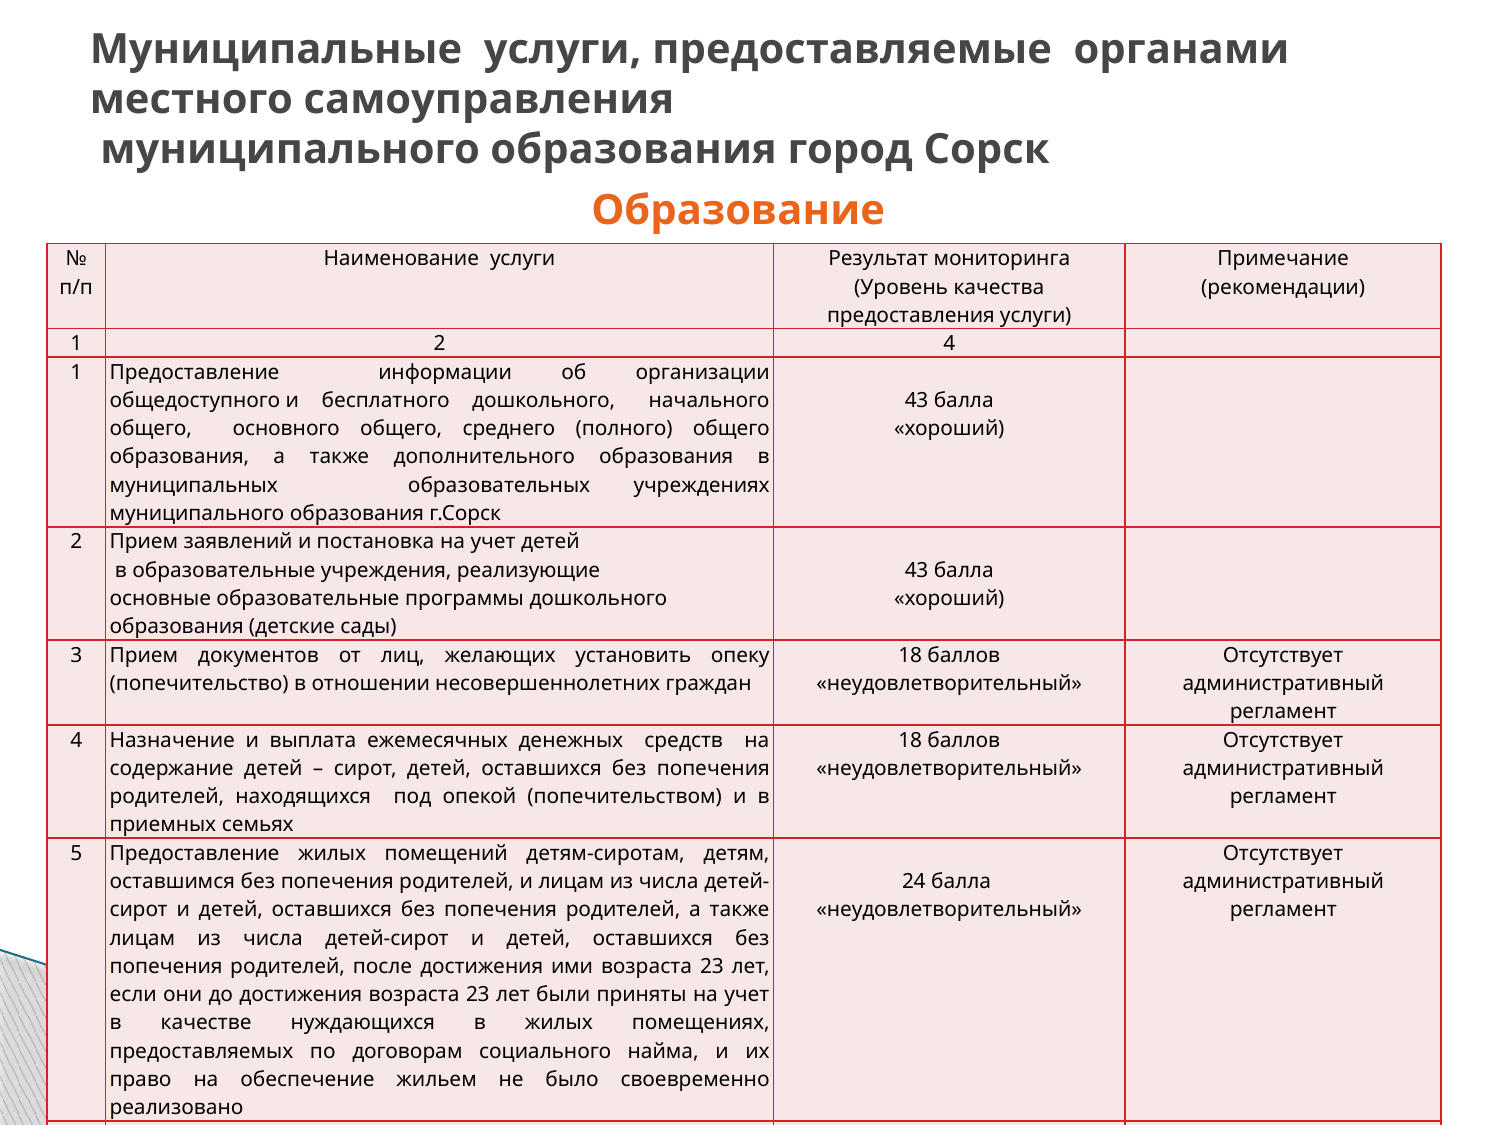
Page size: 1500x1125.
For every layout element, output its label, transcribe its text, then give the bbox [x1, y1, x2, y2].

table_cell 43 балла «хороший) [774, 358, 1124, 526]
table_cell 1 [48, 329, 105, 356]
table_cell 1 [48, 358, 105, 526]
table_cell Прием документов от лиц, желающих установить опеку (попечительство) в отношении несовершеннолетних граждан [106, 641, 773, 724]
table_cell 4 [774, 329, 1124, 356]
title Муниципальные услуги, предоставляемые органами местного самоуправления муниципального образования город Сорск [75, 45, 1425, 200]
table_cell 43 балла «хороший) [774, 528, 1124, 639]
table_cell Предоставление информации об организации общедоступного и бесплатного дошкольного, начального общего, основного общего, среднего (полного) общего образования, а также дополнительного образования в муниципальных образовательных учреждениях муниципального образования г.Сорск [106, 358, 773, 526]
table_cell Отсутствует административный регламент [1126, 726, 1440, 837]
table_cell Прием заявлений и постановка на учет детей в образовательные учреждения, реализующие основные образовательные программы дошкольного образования (детские сады) [106, 528, 773, 639]
table_cell Предоставление жилых помещений детям-сиротам, детям, оставшимся без попечения родителей, и лицам из числа детей-сирот и детей, оставшихся без попечения родителей, а также лицам из числа детей-сирот и детей, оставшихся без попечения родителей, после достижения ими возраста 23 лет, если они до достижения возраста 23 лет были приняты на учет в качестве нуждающихся в жилых помещениях, предоставляемых по договорам социального найма, и их право на обеспечение жильем не было своевременно реализовано [106, 839, 773, 1120]
table_header Примечание (рекомендации) [1126, 244, 1440, 328]
table_header Результат мониторинга (Уровень качества предоставления услуги) [774, 244, 1124, 328]
table_cell 24 балла «неудовлетворительный» [774, 839, 1124, 1120]
table_cell [1126, 329, 1440, 356]
table_cell Назначение и выплата ежемесячных денежных средств на содержание детей – сирот, детей, оставшихся без попечения родителей, находящихся под опекой (попечительством) и в приемных семьях [106, 726, 773, 837]
table_cell 18 баллов «неудовлетворительный» [774, 726, 1124, 837]
table_cell 2 [106, 329, 773, 356]
table_header Наименование услуги [106, 244, 773, 328]
table_cell 3 [48, 641, 105, 724]
table_cell Отсутствует административный регламент [1126, 839, 1440, 1120]
table_cell Отсутствует административный регламент [1126, 641, 1440, 724]
table_header № п/п [48, 244, 105, 328]
table_cell 2 [48, 528, 105, 639]
table_cell [1126, 358, 1440, 526]
table_cell 4 [48, 726, 105, 837]
table_cell 18 баллов «неудовлетворительный» [774, 641, 1124, 724]
table_cell [1126, 528, 1440, 639]
table_cell 5 [48, 839, 105, 1120]
text_box Образование [375, 175, 1102, 241]
